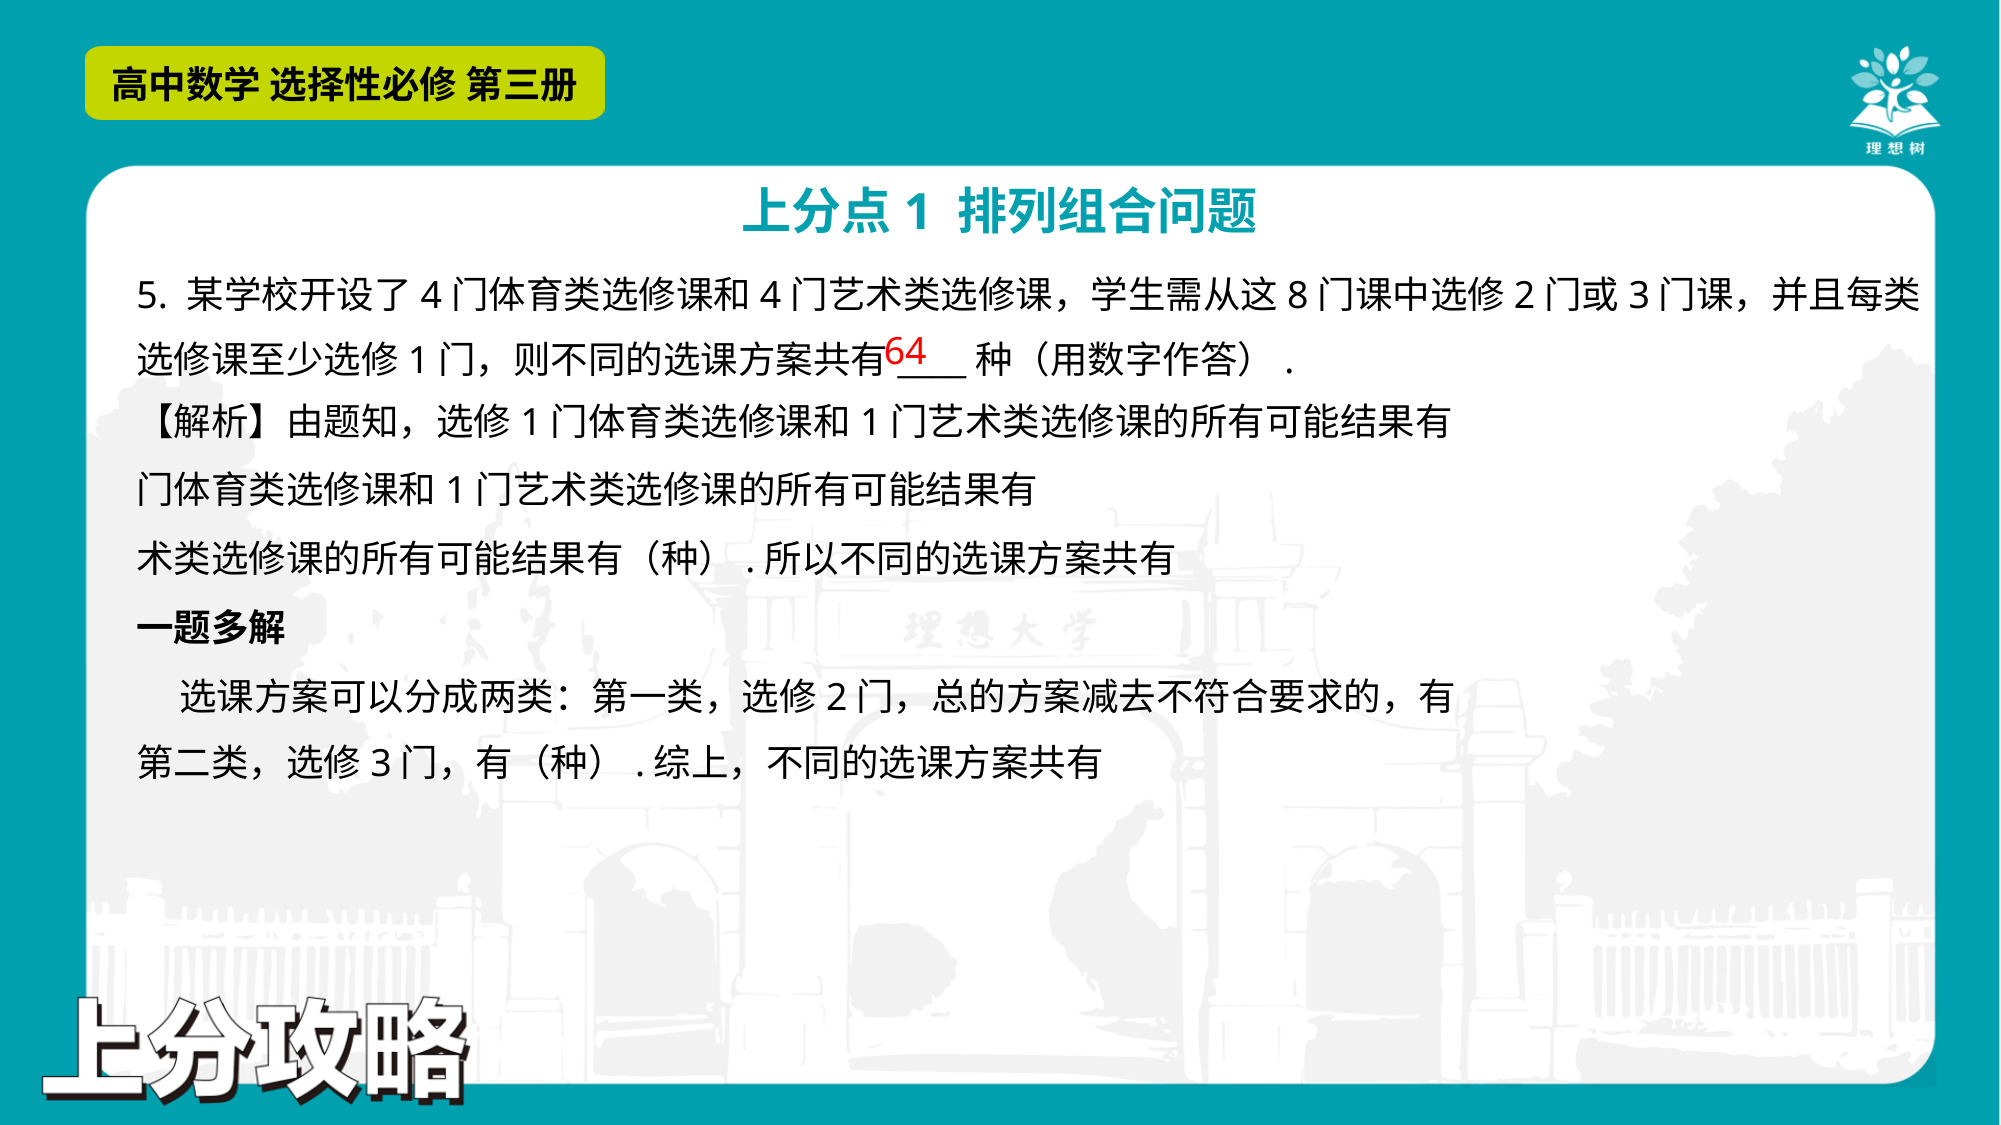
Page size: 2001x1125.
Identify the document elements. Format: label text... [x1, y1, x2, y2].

text_box 64 [869, 307, 941, 366]
text_box 5. 某学校开设了4门体育类选修课和4门艺术类选修课，学生需从这8门课中选修2门或3门课，并且每类 选修课至少选修1门，则不同的选课方案共有____种（用数字作答）. [136, 247, 1865, 374]
picture [0, 0, 2000, 1125]
